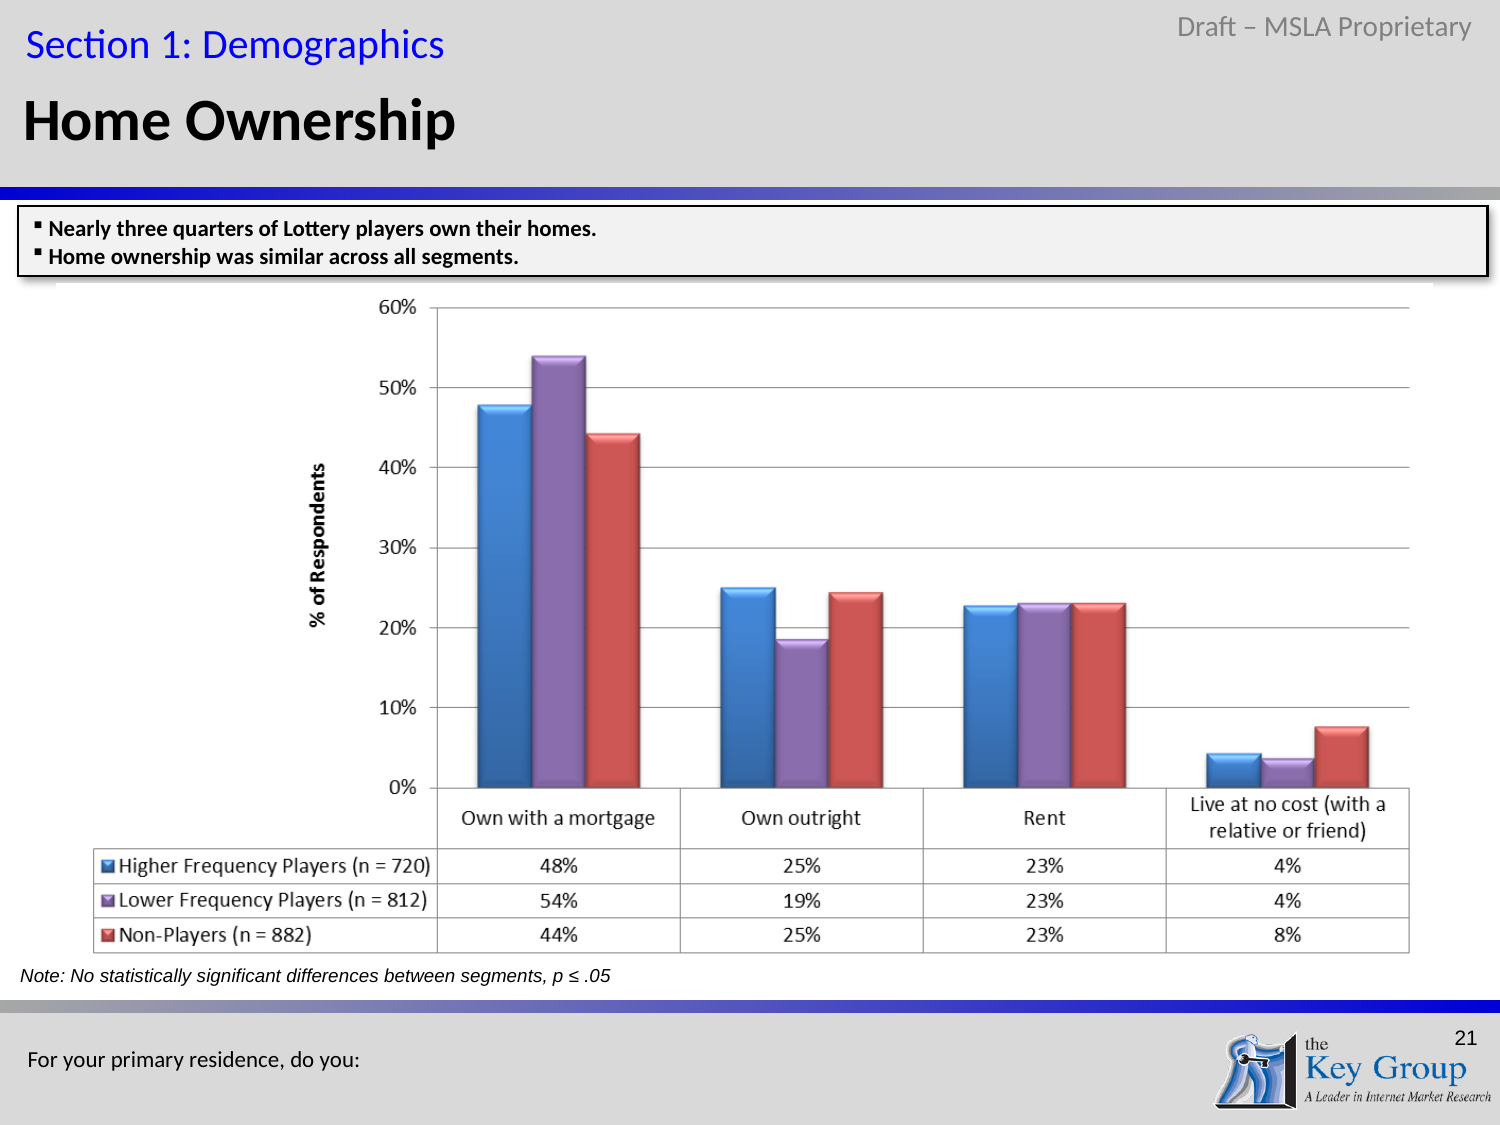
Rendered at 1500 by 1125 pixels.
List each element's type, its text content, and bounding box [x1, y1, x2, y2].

text_box Nearly three quarters of Lottery players own their homes. Home ownership was similar across all segments. [18, 206, 1488, 277]
text_box Note: No statistically significant differences between segments, p ≤ .05 [0, 956, 625, 1016]
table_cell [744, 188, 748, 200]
list Home Ownership [8, 72, 1500, 161]
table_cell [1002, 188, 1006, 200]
list Section 1: Demographics [10, 9, 1500, 72]
text_box Draft – MSLA Proprietary [1162, 0, 1500, 50]
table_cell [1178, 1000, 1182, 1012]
picture [1212, 1017, 1500, 1111]
list For your primary residence, do you: [12, 1037, 1188, 1086]
picture [56, 283, 1434, 963]
table_cell 47% [920, 188, 925, 200]
